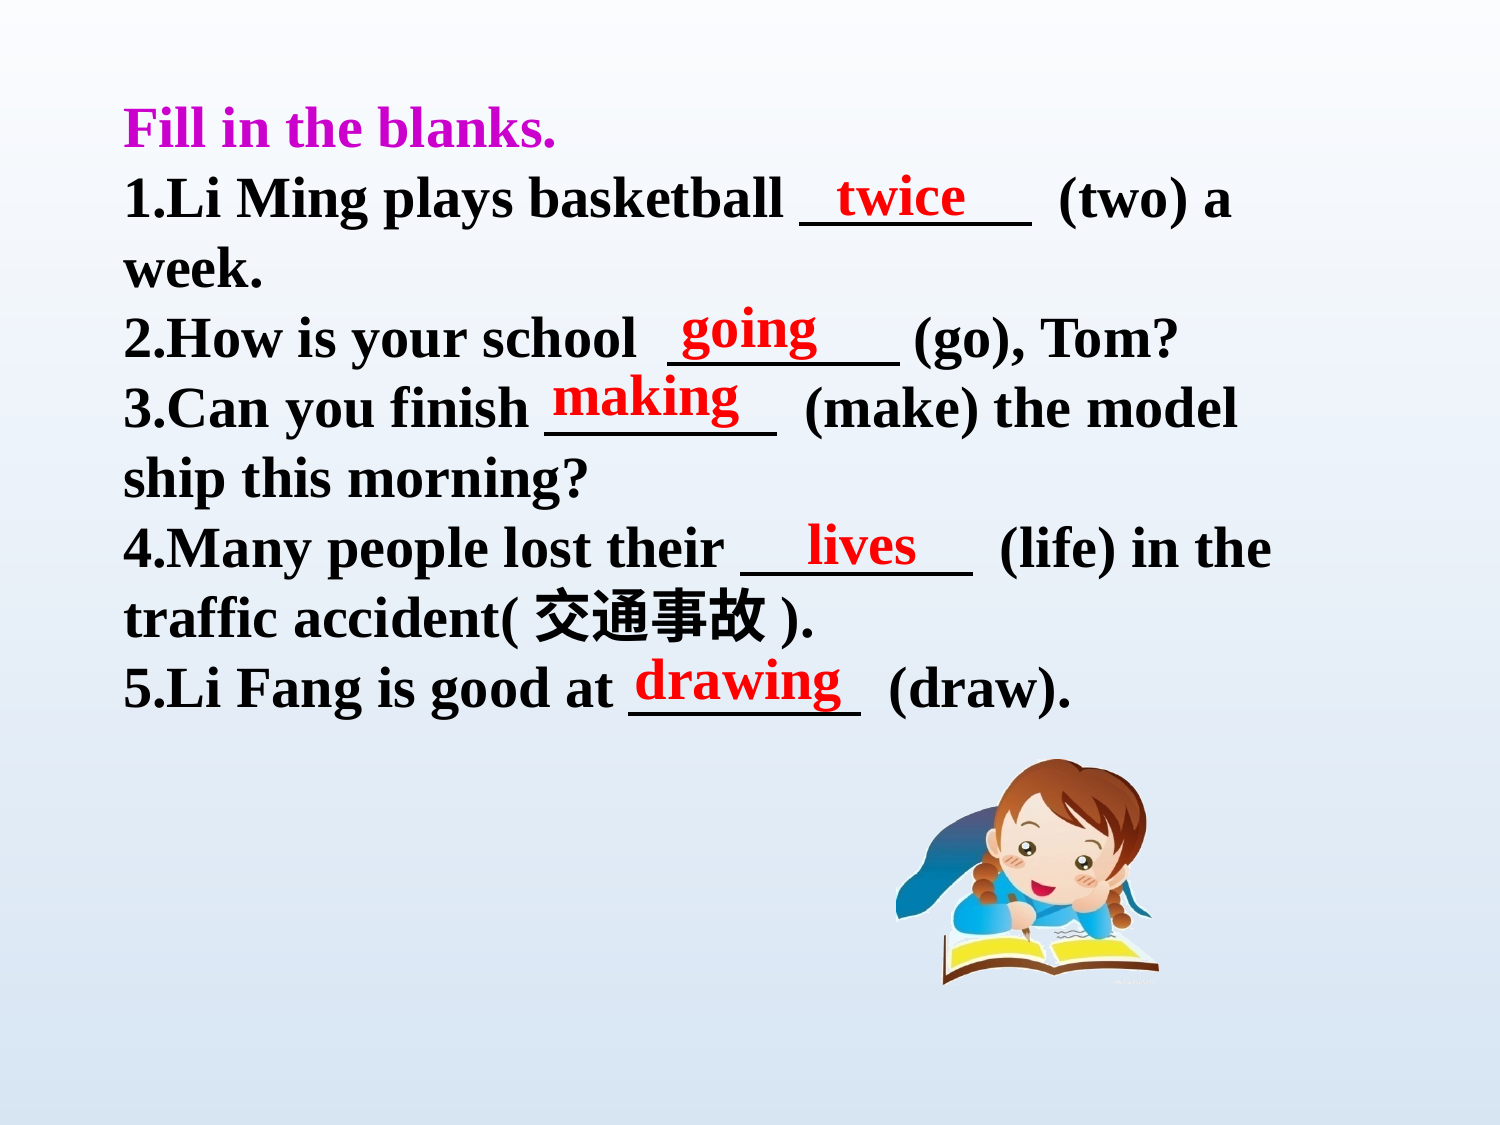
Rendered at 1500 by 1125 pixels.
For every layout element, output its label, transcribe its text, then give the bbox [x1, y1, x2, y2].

text_box Fill in the blanks. 1.Li Ming plays basketball (two) a week. 2.How is your school (go), Tom? 3.Can you finish (make) the model ship this morning? 4.Many people lost their (life) in the traffic accident(交通事故). 5.Li Fang is good at (draw). [108, 82, 1301, 797]
picture [896, 759, 1159, 985]
text_box going [666, 282, 833, 367]
text_box lives [792, 498, 933, 584]
text_box drawing [620, 633, 858, 719]
text_box making [537, 349, 756, 435]
text_box twice [821, 150, 981, 235]
